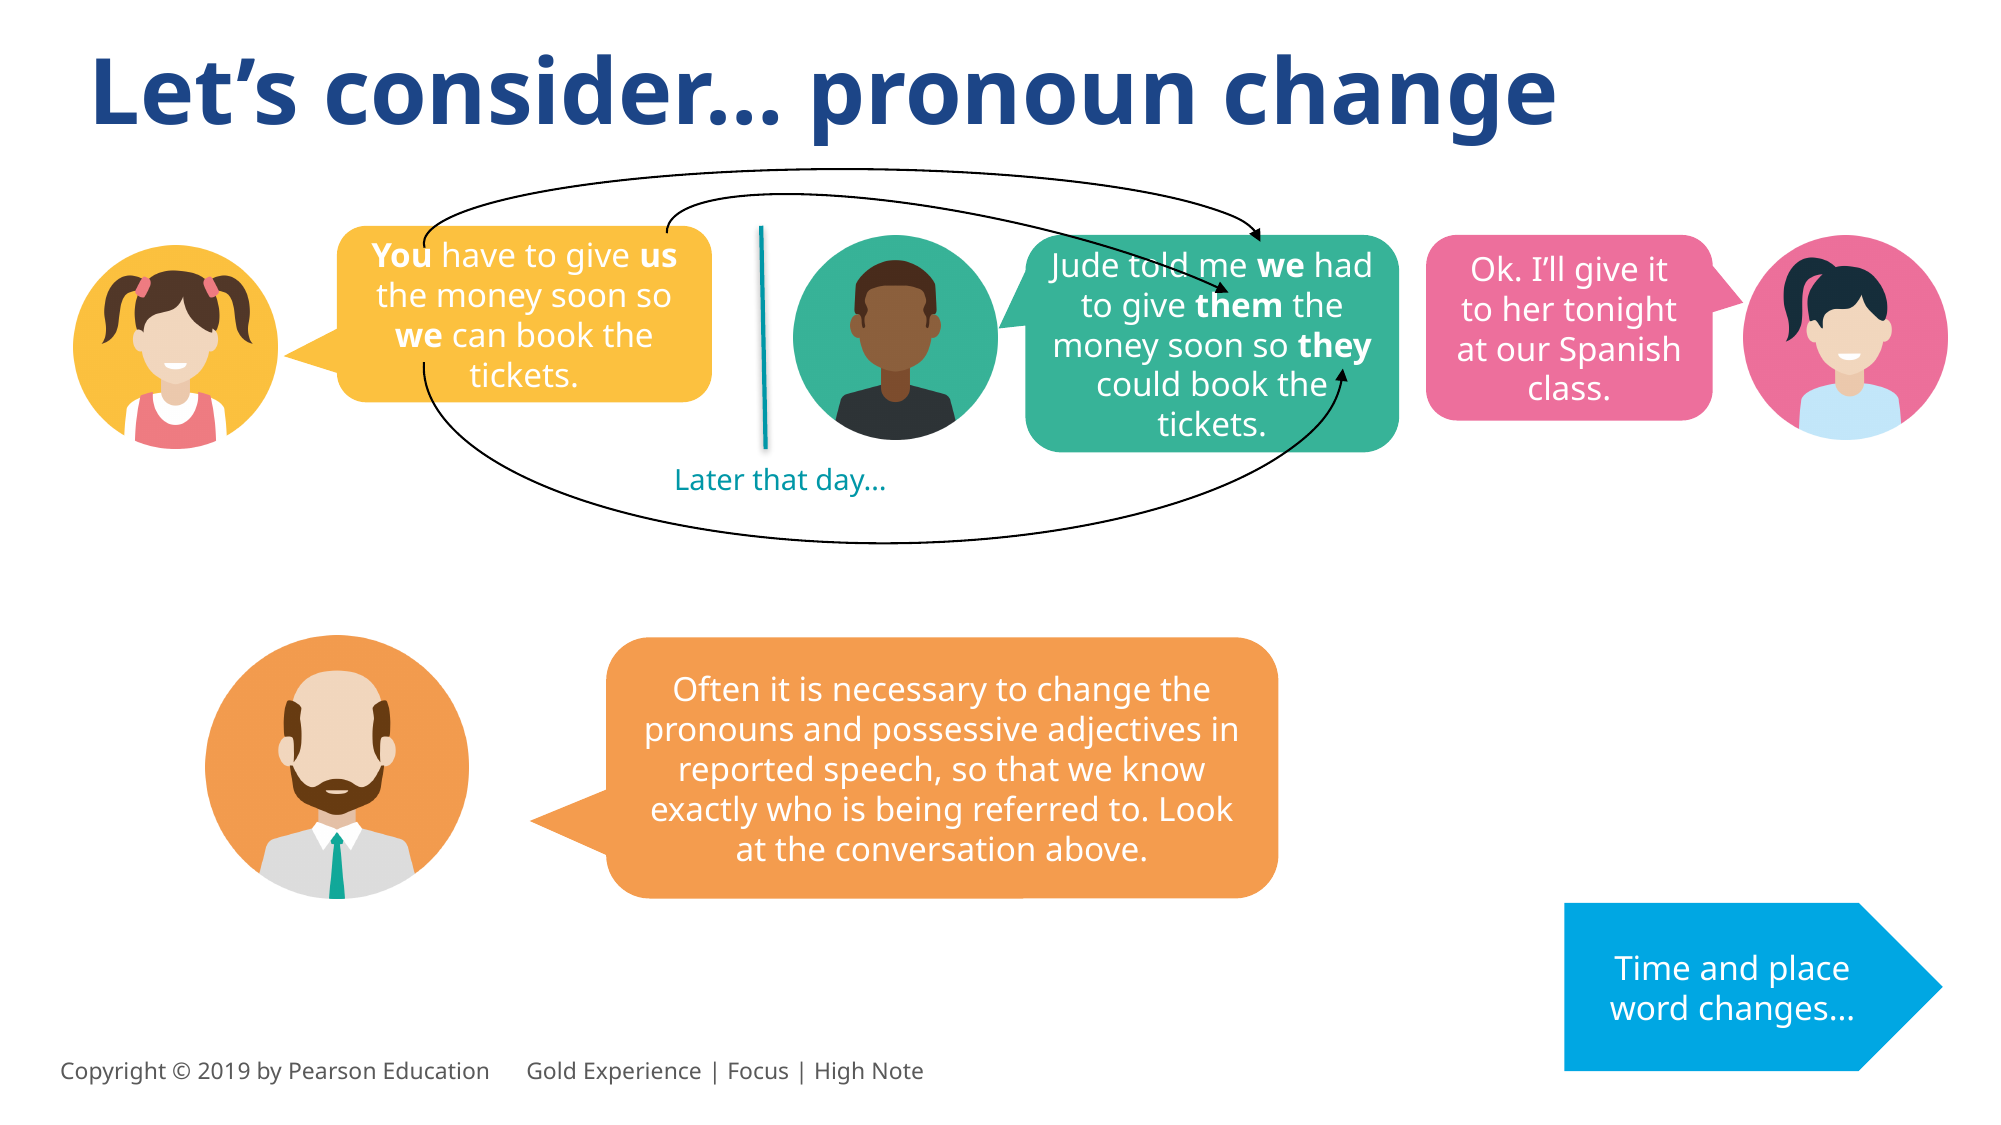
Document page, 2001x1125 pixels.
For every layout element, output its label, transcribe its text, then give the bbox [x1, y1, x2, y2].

text_box [423, 362, 1348, 545]
picture [793, 235, 998, 440]
text_box Time and place word changes… [1562, 900, 1945, 1074]
text_box You have to give us the money soon so we can book the tickets. [283, 223, 715, 405]
picture [73, 245, 278, 450]
text_box Jude told me we had to give them the money soon so they could book the tickets. [1001, 232, 1402, 455]
title Let’s consider… pronoun change [73, 37, 1832, 253]
footer Copyright © 2019 by Pearson Education Gold Experience | Focus | High Note [45, 1040, 1084, 1101]
picture [205, 635, 469, 899]
text_box Often it is necessary to change the pronouns and possessive adjectives in reported speech, so that we know exactly who is being referred to. Look at the conversation above. [527, 635, 1281, 901]
text_box [666, 193, 1229, 297]
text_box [760, 225, 766, 450]
text_box [423, 168, 1261, 248]
picture [1743, 235, 1948, 440]
text_box Ok. I’ll give it to her tonight at our Spanish class. [1423, 232, 1738, 423]
